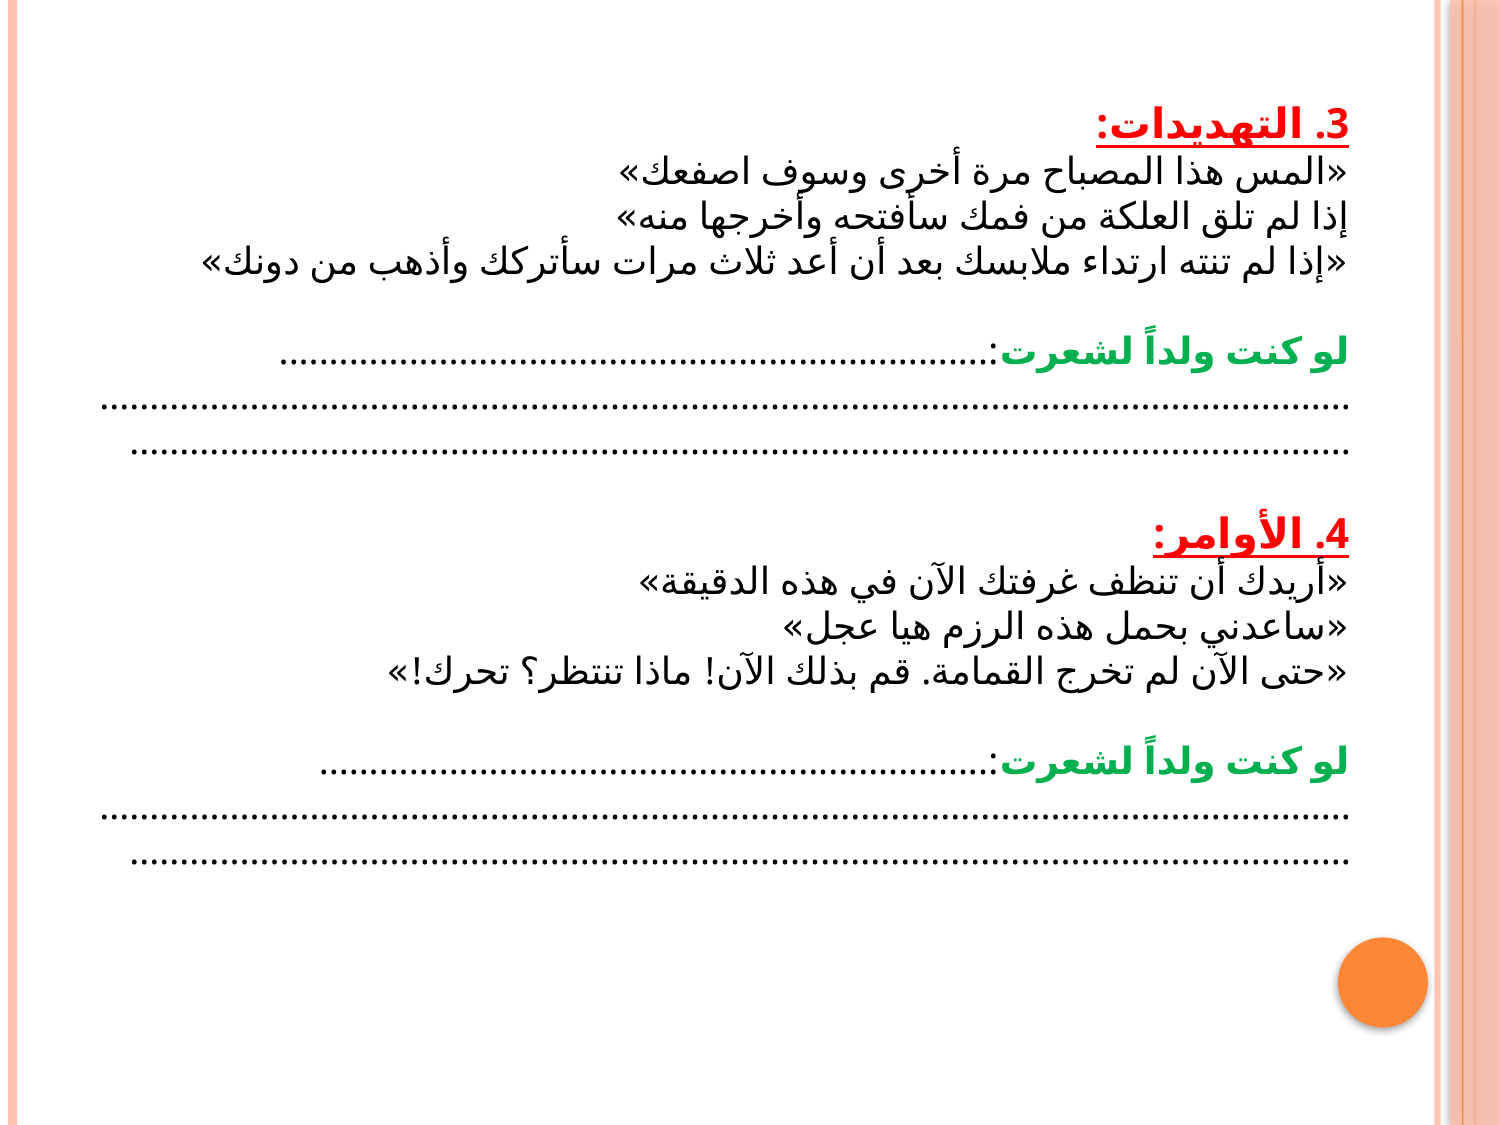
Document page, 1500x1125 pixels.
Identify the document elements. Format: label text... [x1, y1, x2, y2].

text_box 3. التهديدات: «المس هذا المصباح مرة أخرى وسوف اصفعك» إذا لم تلق العلكة من فمك سأفتحه وأخرجها منه» «إذا لم تنته ارتداء ملابسك بعد أن أعد ثلاث مرات سأتركك وأذهب من دونك» لو كنت ولداً لشعرت:....................................................................... ....................................................................................................................................................................................................................................................... 4. الأوامر: «أريدك أن تنظف غرفتك الآن في هذه الدقيقة» «ساعدني بحمل هذه الرزم هيا عجل» «حتى الآن لم تخرج القمامة. قم بذلك الآن! ماذا تنتظر؟ تحرك!» لو كنت ولداً لشعرت:................................................................... ....................................................................................................................................................................................................................................................... [76, 89, 1365, 970]
